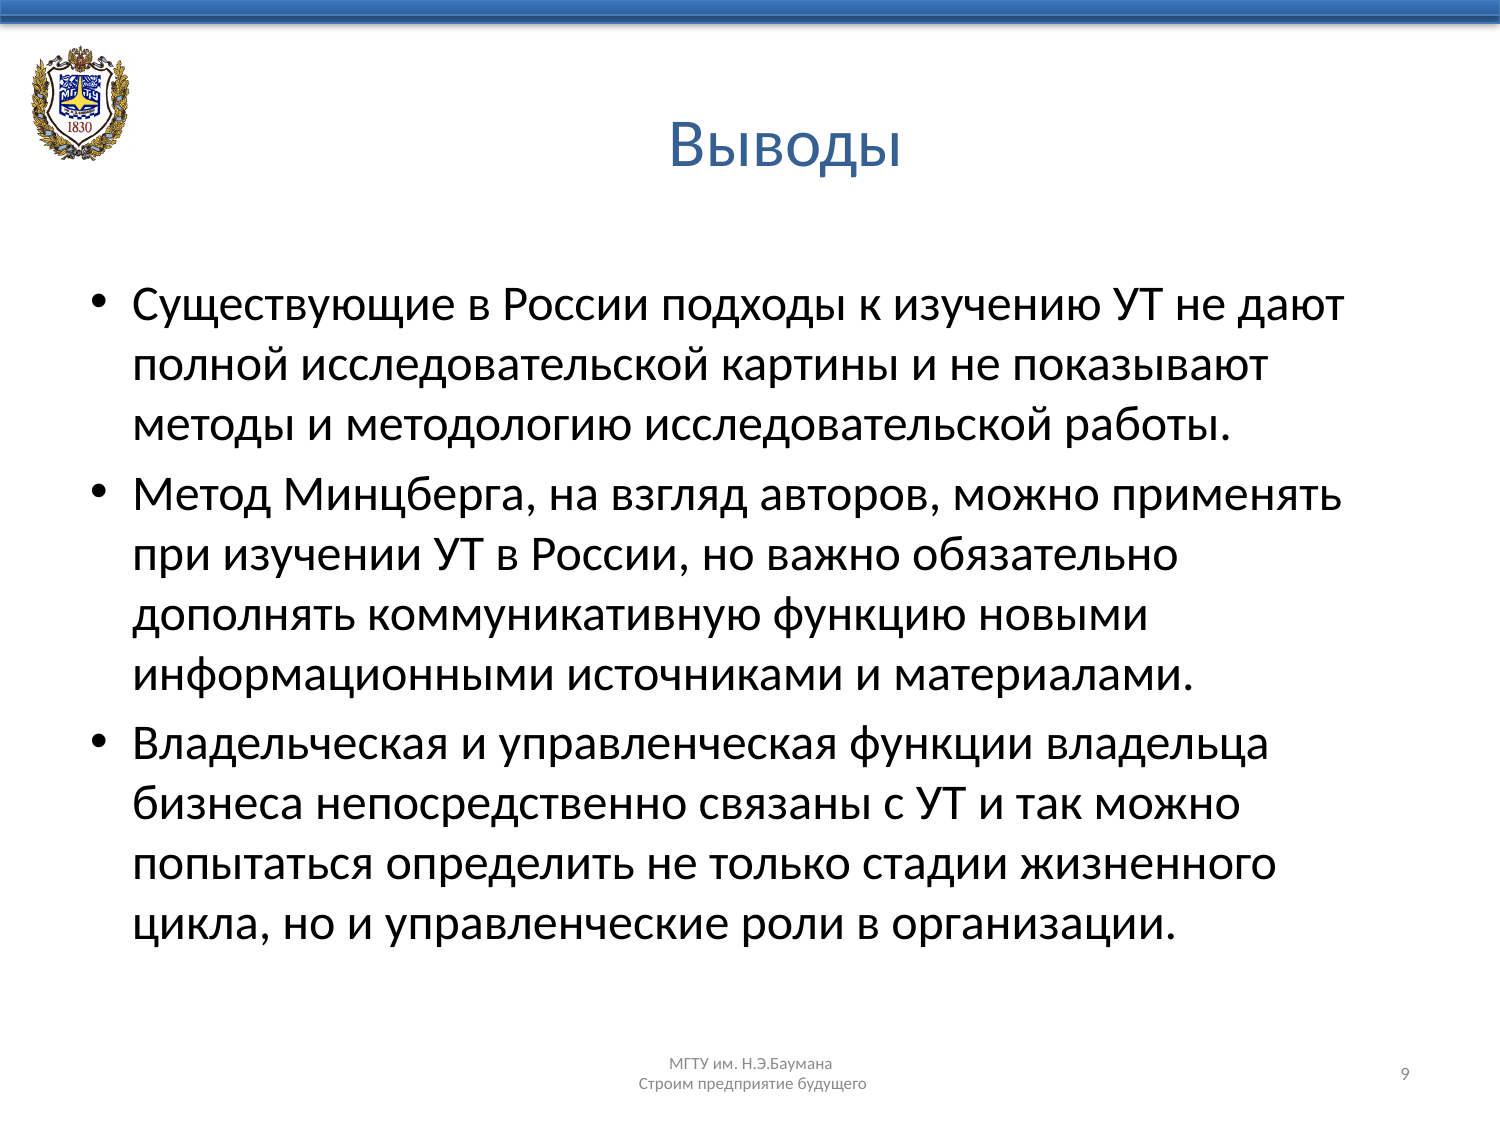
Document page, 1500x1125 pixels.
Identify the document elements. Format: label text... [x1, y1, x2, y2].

title Выводы [147, 45, 1425, 233]
picture [31, 43, 132, 162]
list Существующие в России подходы к изучению УТ не дают полной исследовательской картины и не показывают методы и методологию исследовательской работы. Метод Минцберга, на взгляд авторов, можно применять при изучении УТ в России, но важно обязательно дополнять коммуникативную функцию новыми информационными источниками и материалами. Владельческая и управленческая функции владельца бизнеса непосредственно связаны с УТ и так можно попытаться определить не только стадии жизненного цикла, но и управленческие роли в организации. [75, 262, 1425, 1005]
slide_number 9 [1074, 1042, 1425, 1103]
